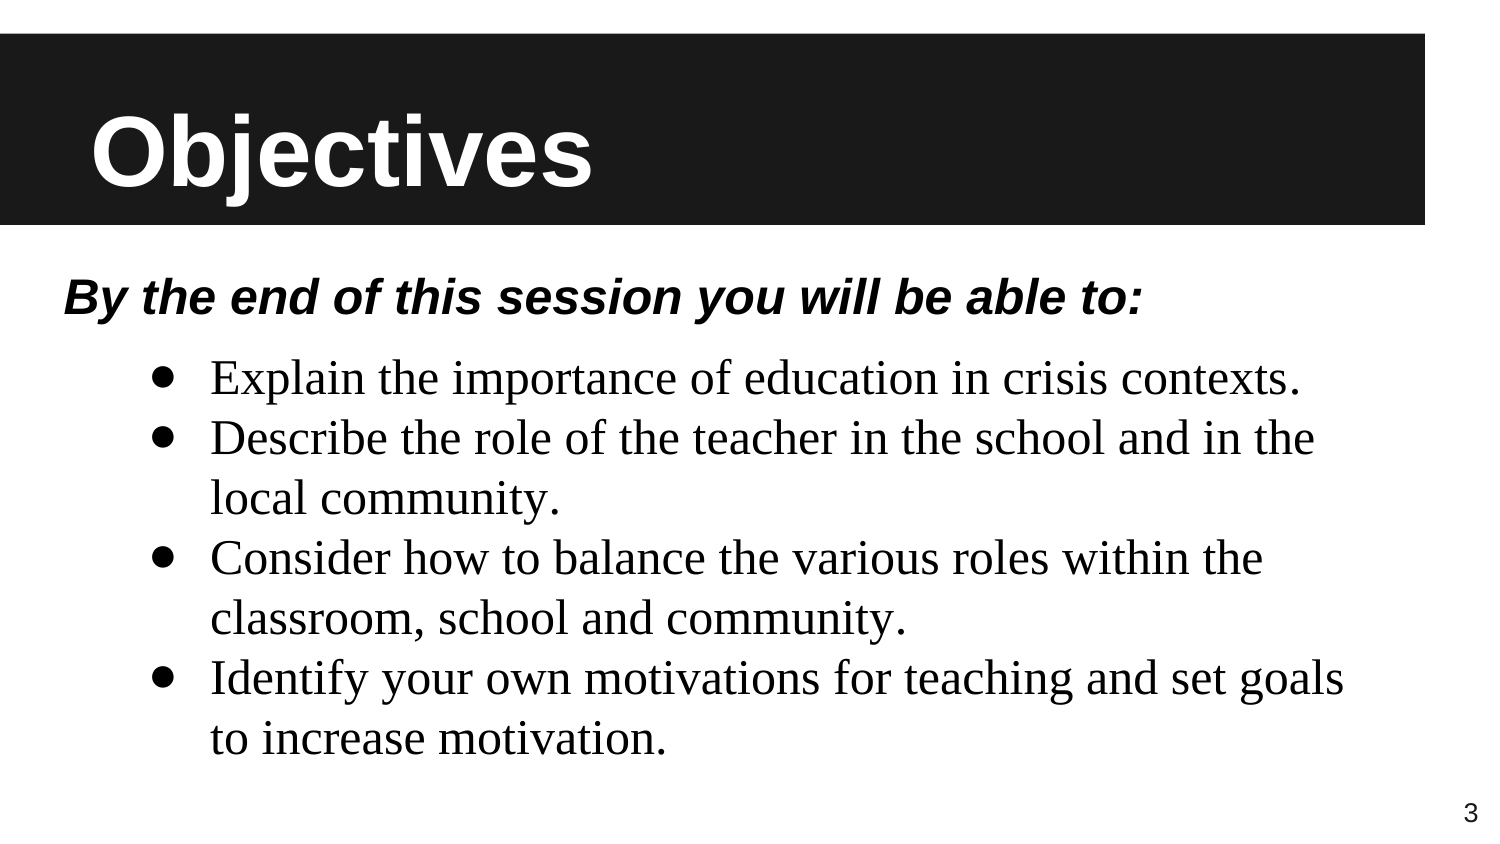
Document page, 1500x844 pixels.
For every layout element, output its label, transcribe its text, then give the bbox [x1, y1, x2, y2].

text_box By the end of this session you will be able to: [48, 256, 1425, 332]
title Objectives [75, 33, 1425, 221]
slide_number 3 [1403, 779, 1494, 844]
list Explain the importance of education in crisis contexts. Describe the role of the teacher in the school and in the local community. Consider how to balance the various roles within the classroom, school and community. Identify your own motivations for teaching and set goals to increase motivation. [120, 332, 1362, 826]
